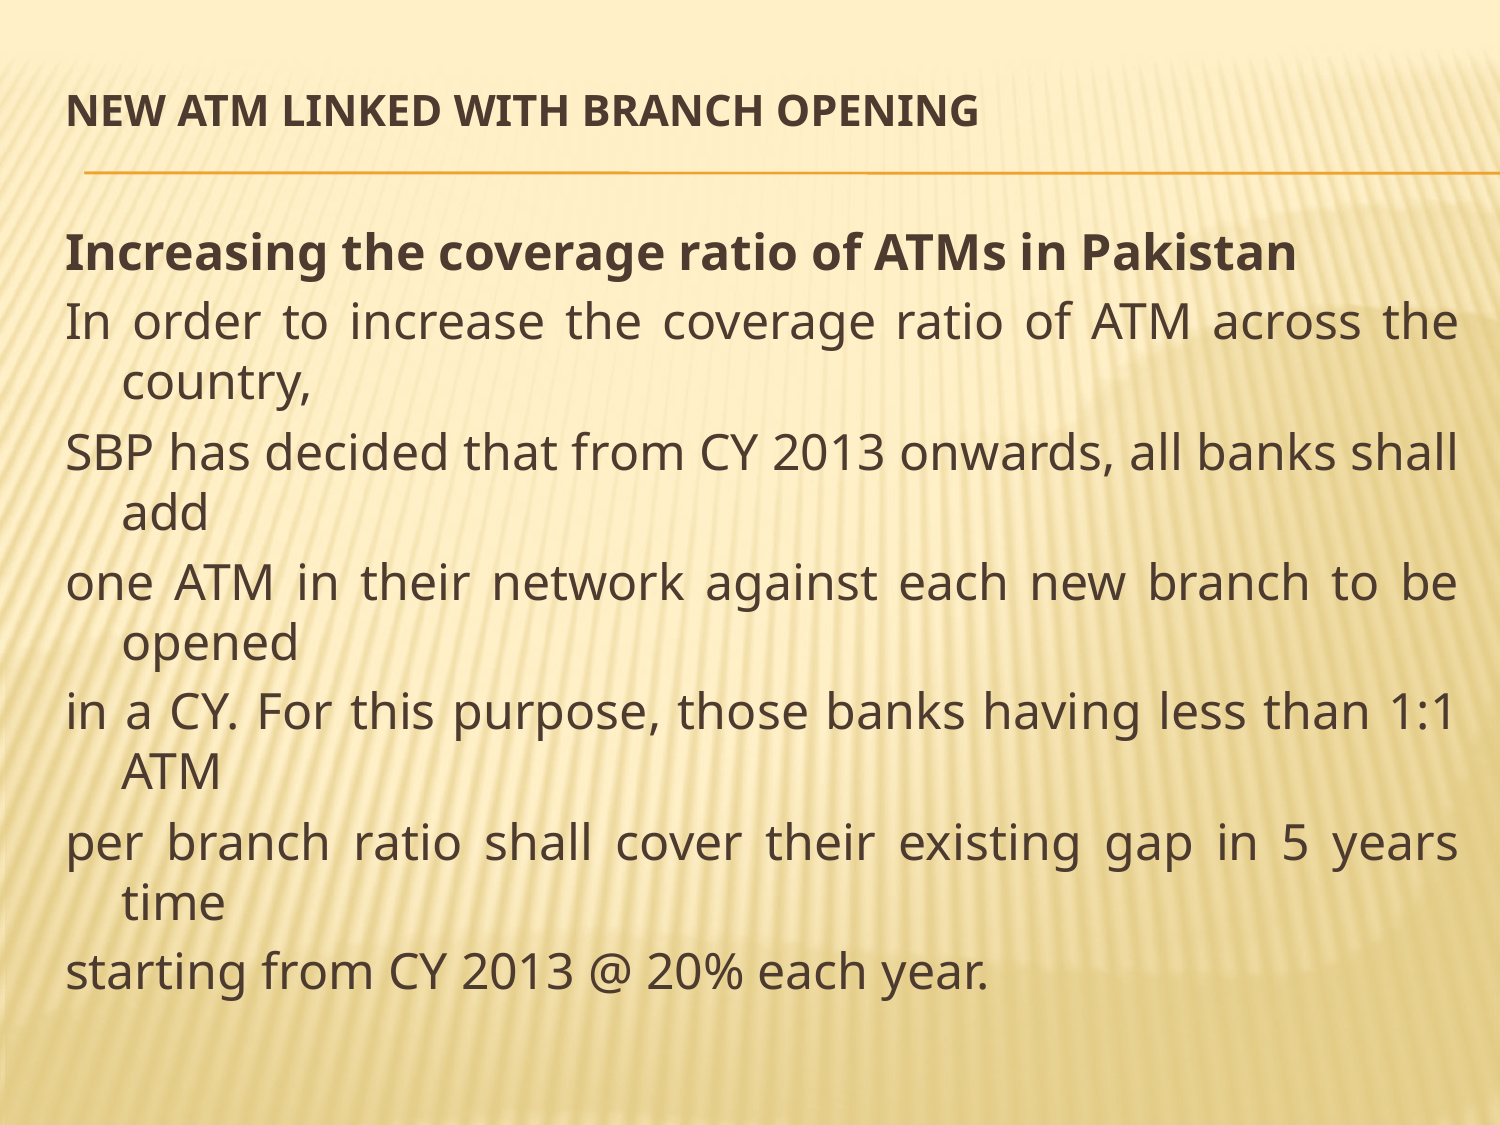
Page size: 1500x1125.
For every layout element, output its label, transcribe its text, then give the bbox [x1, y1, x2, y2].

list Increasing the coverage ratio of ATMs in Pakistan In order to increase the coverage ratio of ATM across the country, SBP has decided that from CY 2013 onwards, all banks shall add one ATM in their network against each new branch to be opened in a CY. For this purpose, those banks having less than 1:1 ATM per branch ratio shall cover their existing gap in 5 years time starting from CY 2013 @ 20% each year. [49, 212, 1476, 998]
title New ATM linked with branch opening [50, 75, 1475, 212]
